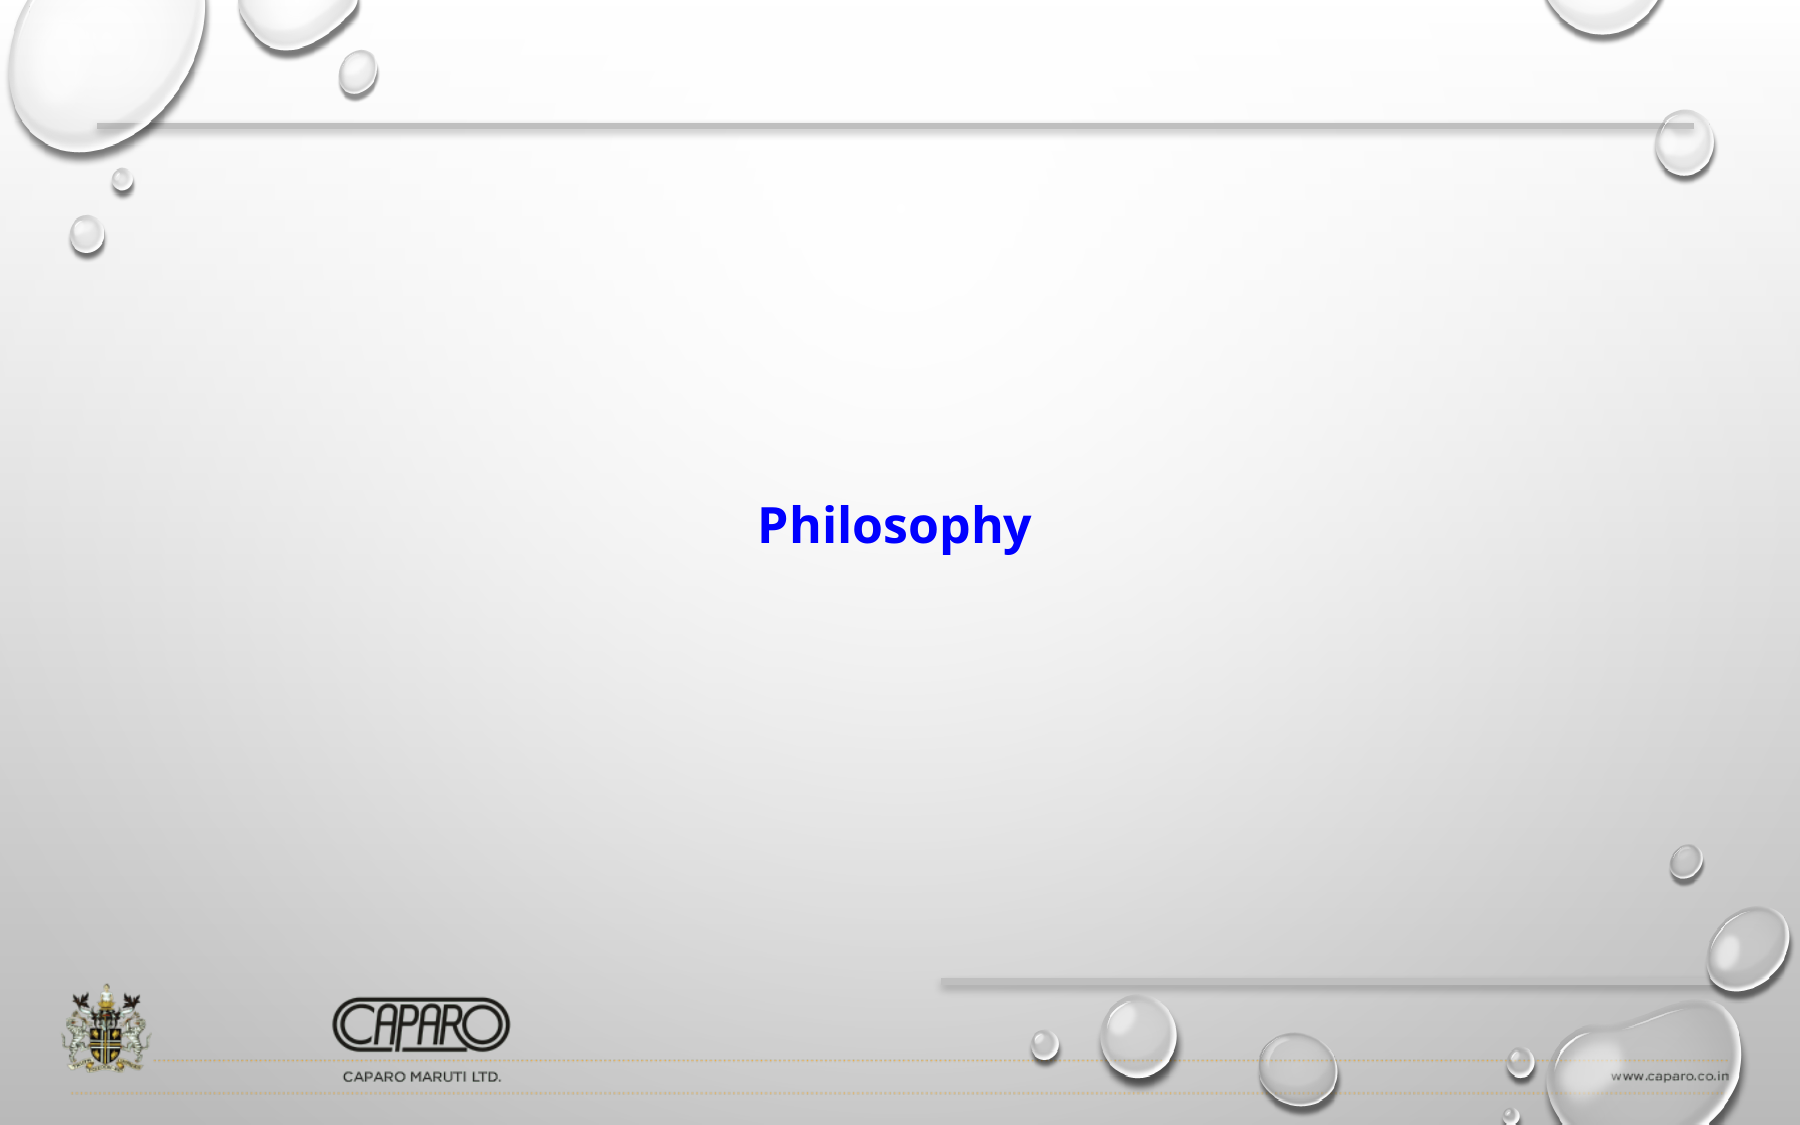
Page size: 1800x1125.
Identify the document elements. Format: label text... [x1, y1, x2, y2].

text_box Philosophy [743, 485, 1048, 561]
picture [0, 0, 1800, 1125]
